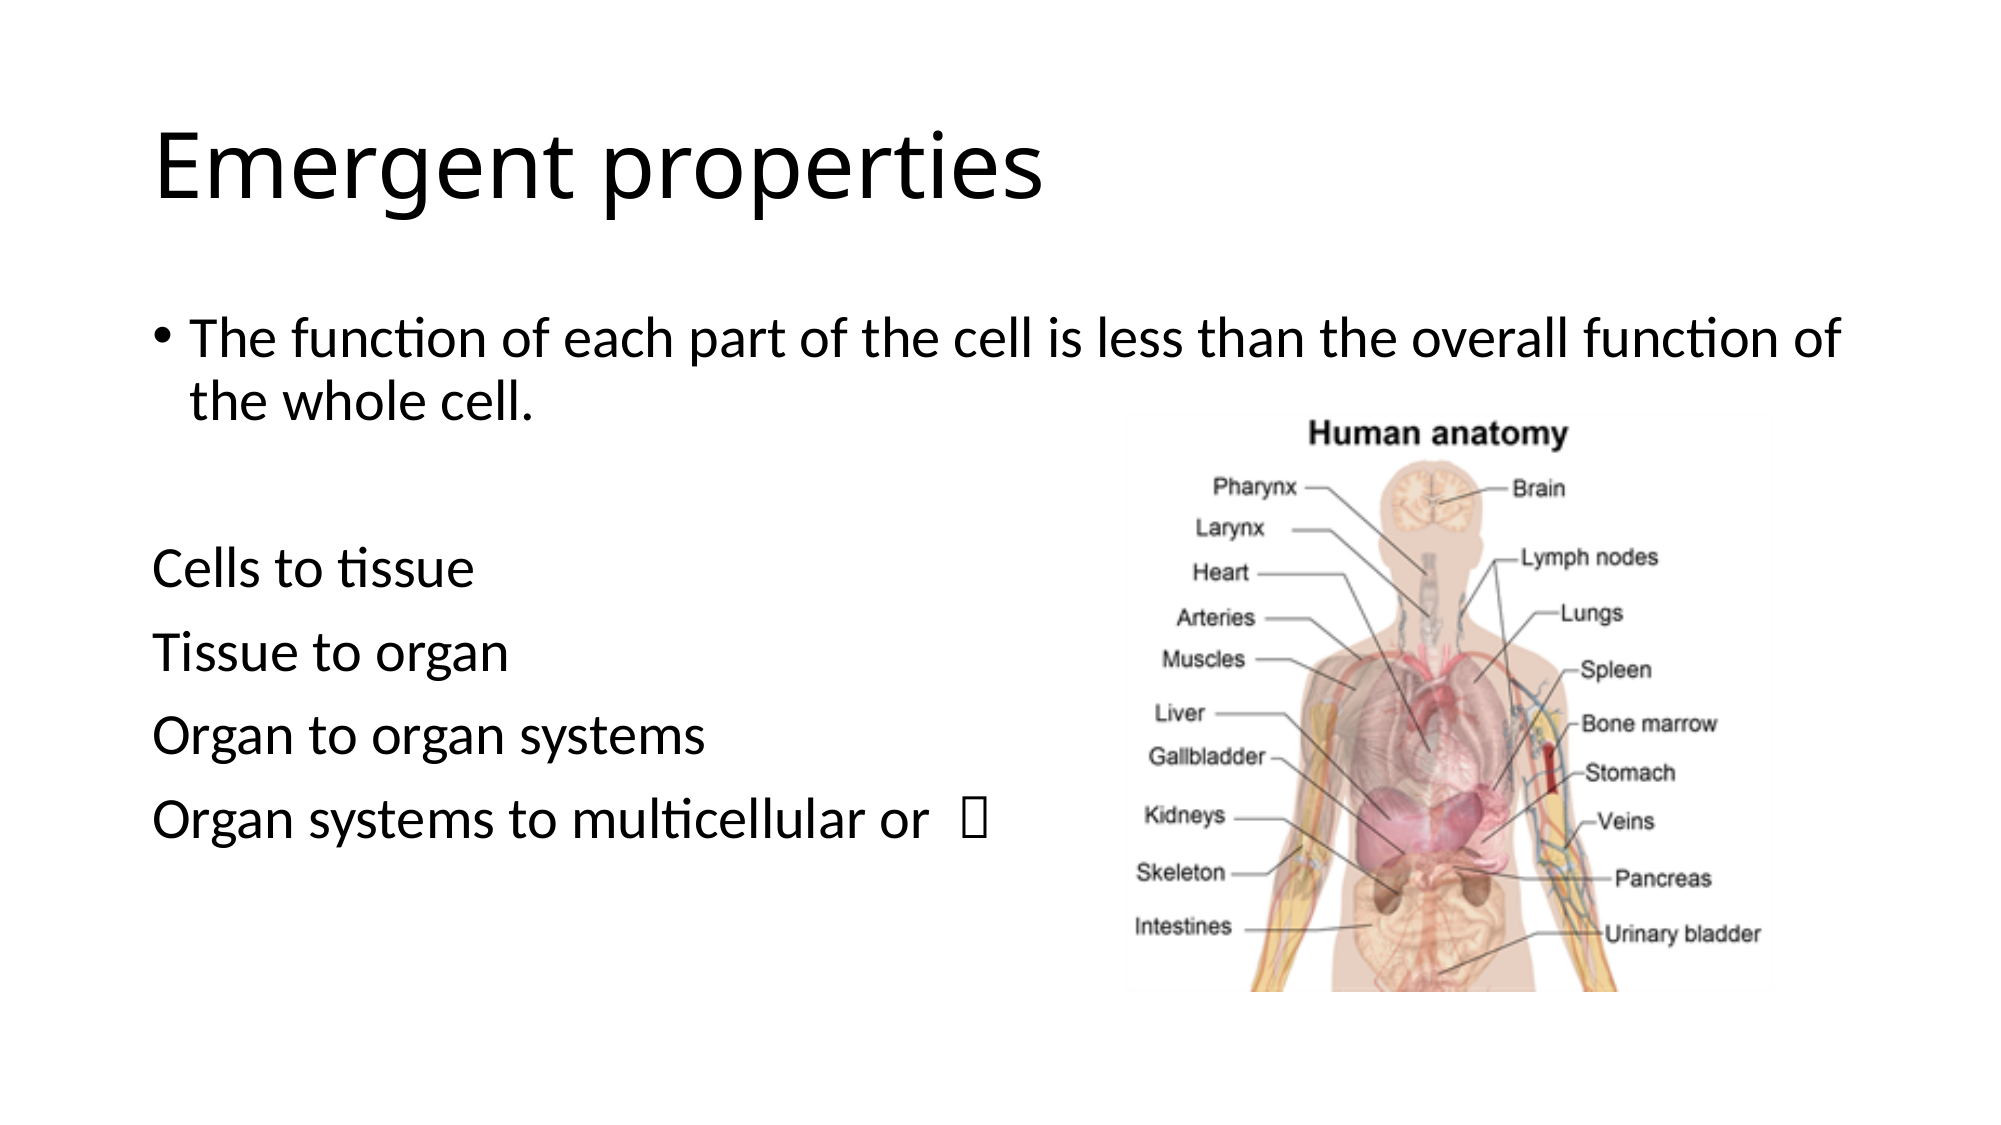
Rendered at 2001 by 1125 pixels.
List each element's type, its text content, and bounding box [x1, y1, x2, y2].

list The function of each part of the cell is less than the overall function of the whole cell. Cells to tissue Tissue to organ Organ to organ systems Organ systems to multicellular or  [137, 299, 1863, 1014]
title Emergent properties [137, 59, 1863, 278]
picture [1126, 414, 1775, 992]
